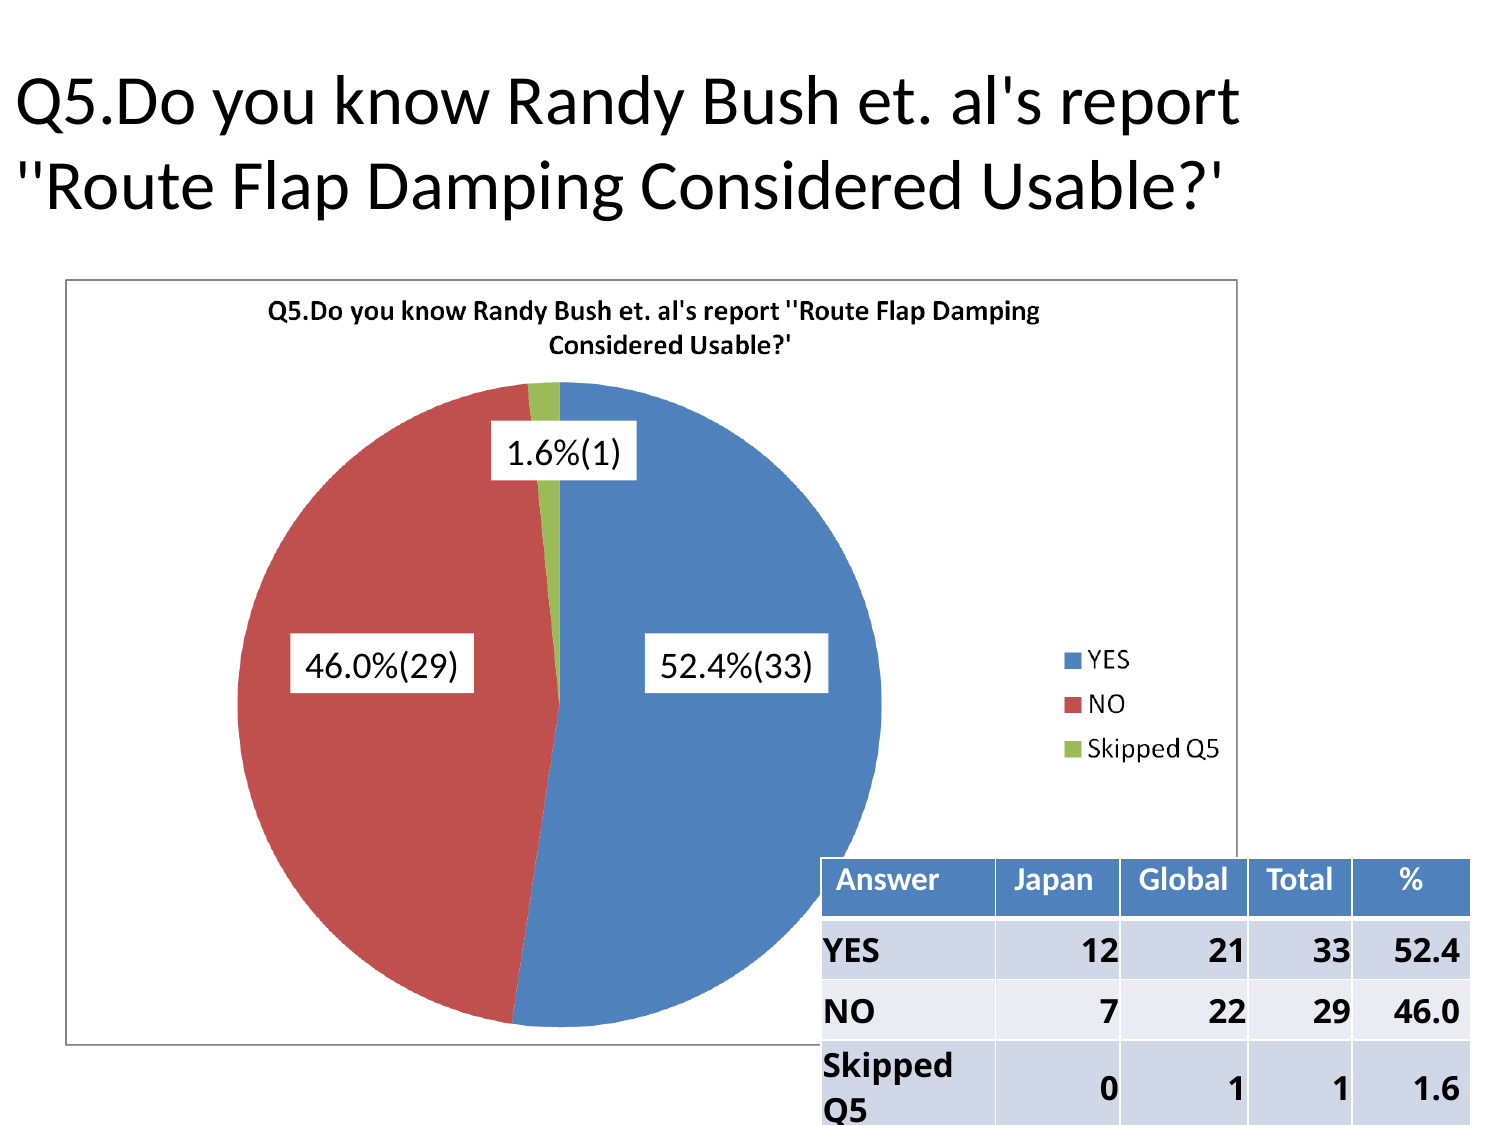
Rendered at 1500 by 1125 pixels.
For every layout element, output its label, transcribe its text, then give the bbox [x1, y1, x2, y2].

table_header Global [1243, 859, 1247, 916]
table_cell 46.0 [1353, 980, 1470, 1039]
table_cell Skipped Q5 [822, 1054, 995, 1125]
table_cell 52.4 [1353, 921, 1470, 979]
table_cell 1.6 [1353, 1041, 1470, 1125]
picture [64, 278, 1239, 1046]
table_cell 33 [1249, 921, 1351, 979]
table_header % [1353, 859, 1470, 916]
table_cell 22 [1243, 980, 1247, 1039]
table_cell 29 [1249, 980, 1351, 1039]
table_cell 1 [1249, 1041, 1351, 1125]
table_header Total [1249, 859, 1351, 916]
table_cell 0 [996, 1054, 1119, 1125]
table_cell 1 [1121, 1041, 1247, 1125]
table_cell 21 [1243, 921, 1247, 979]
title Q5.Do you know Randy Bush et. al's report ''Route Flap Damping Considered Usable?' [0, 45, 1459, 233]
